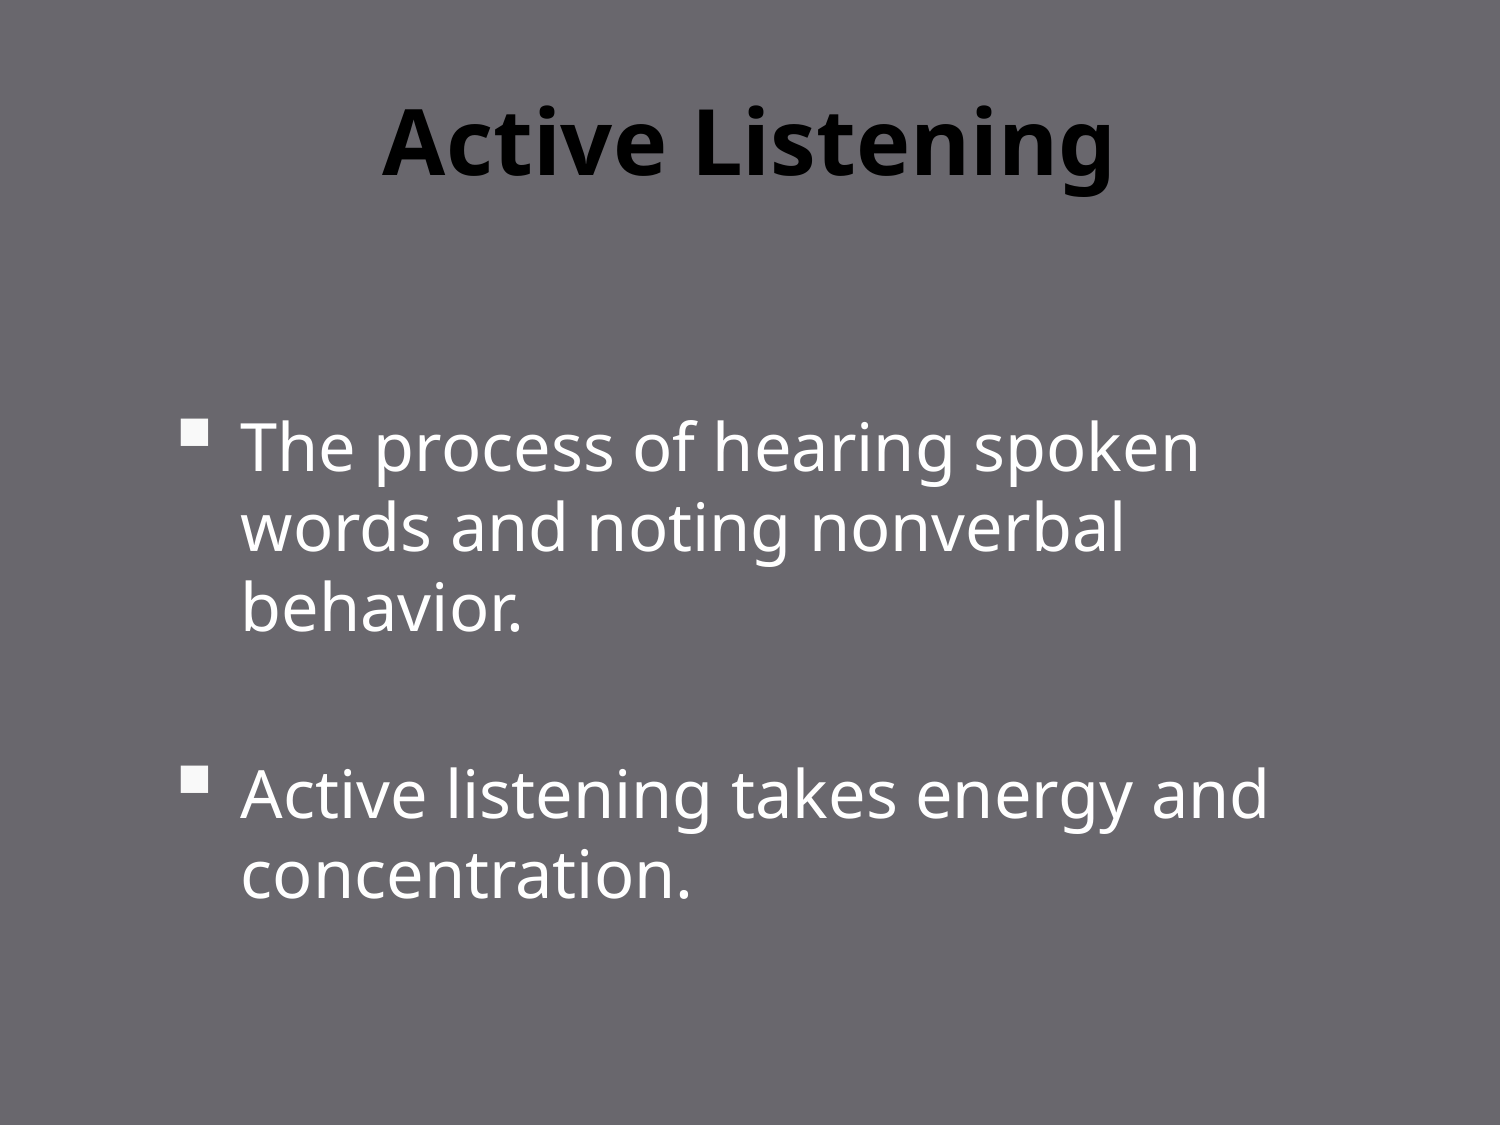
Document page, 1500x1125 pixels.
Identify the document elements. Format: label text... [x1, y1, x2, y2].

title Active Listening [75, 45, 1425, 233]
list The process of hearing spoken words and noting nonverbal behavior. Active listening takes energy and concentration. [135, 397, 1404, 1085]
